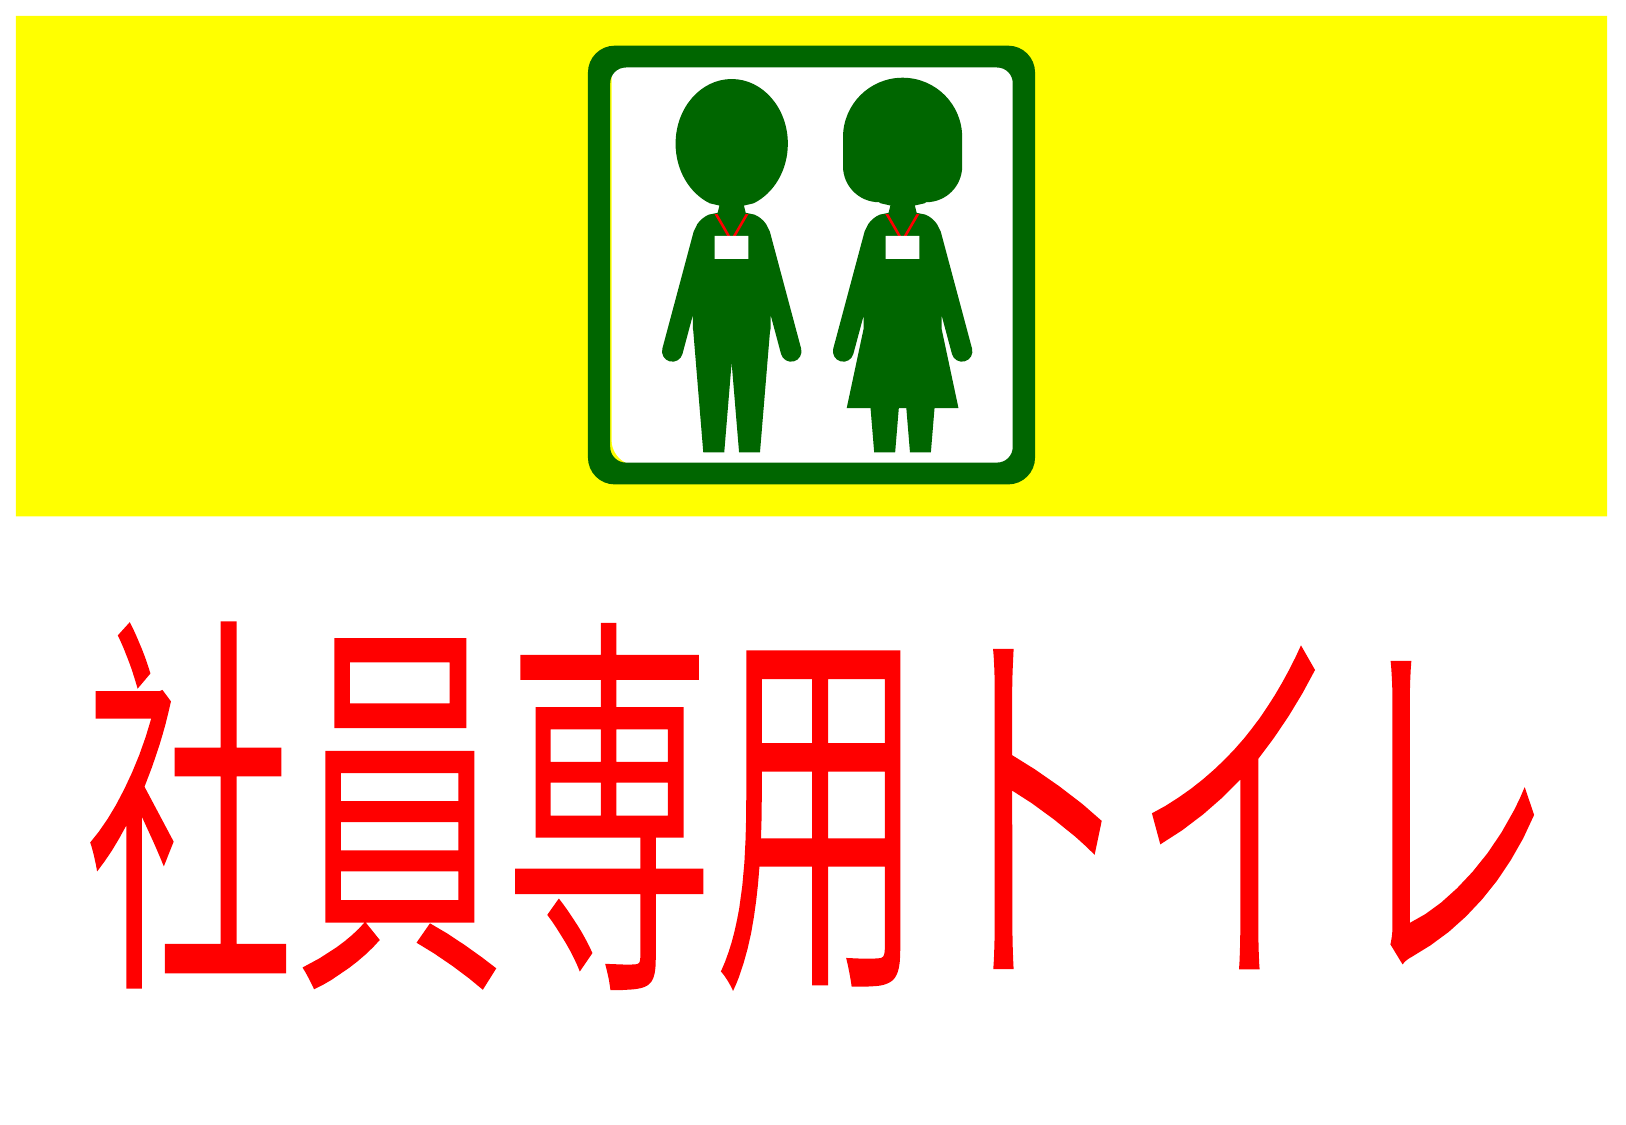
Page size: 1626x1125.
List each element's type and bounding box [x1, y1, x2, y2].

text_box [14, 14, 1609, 518]
text_box [587, 45, 1036, 485]
